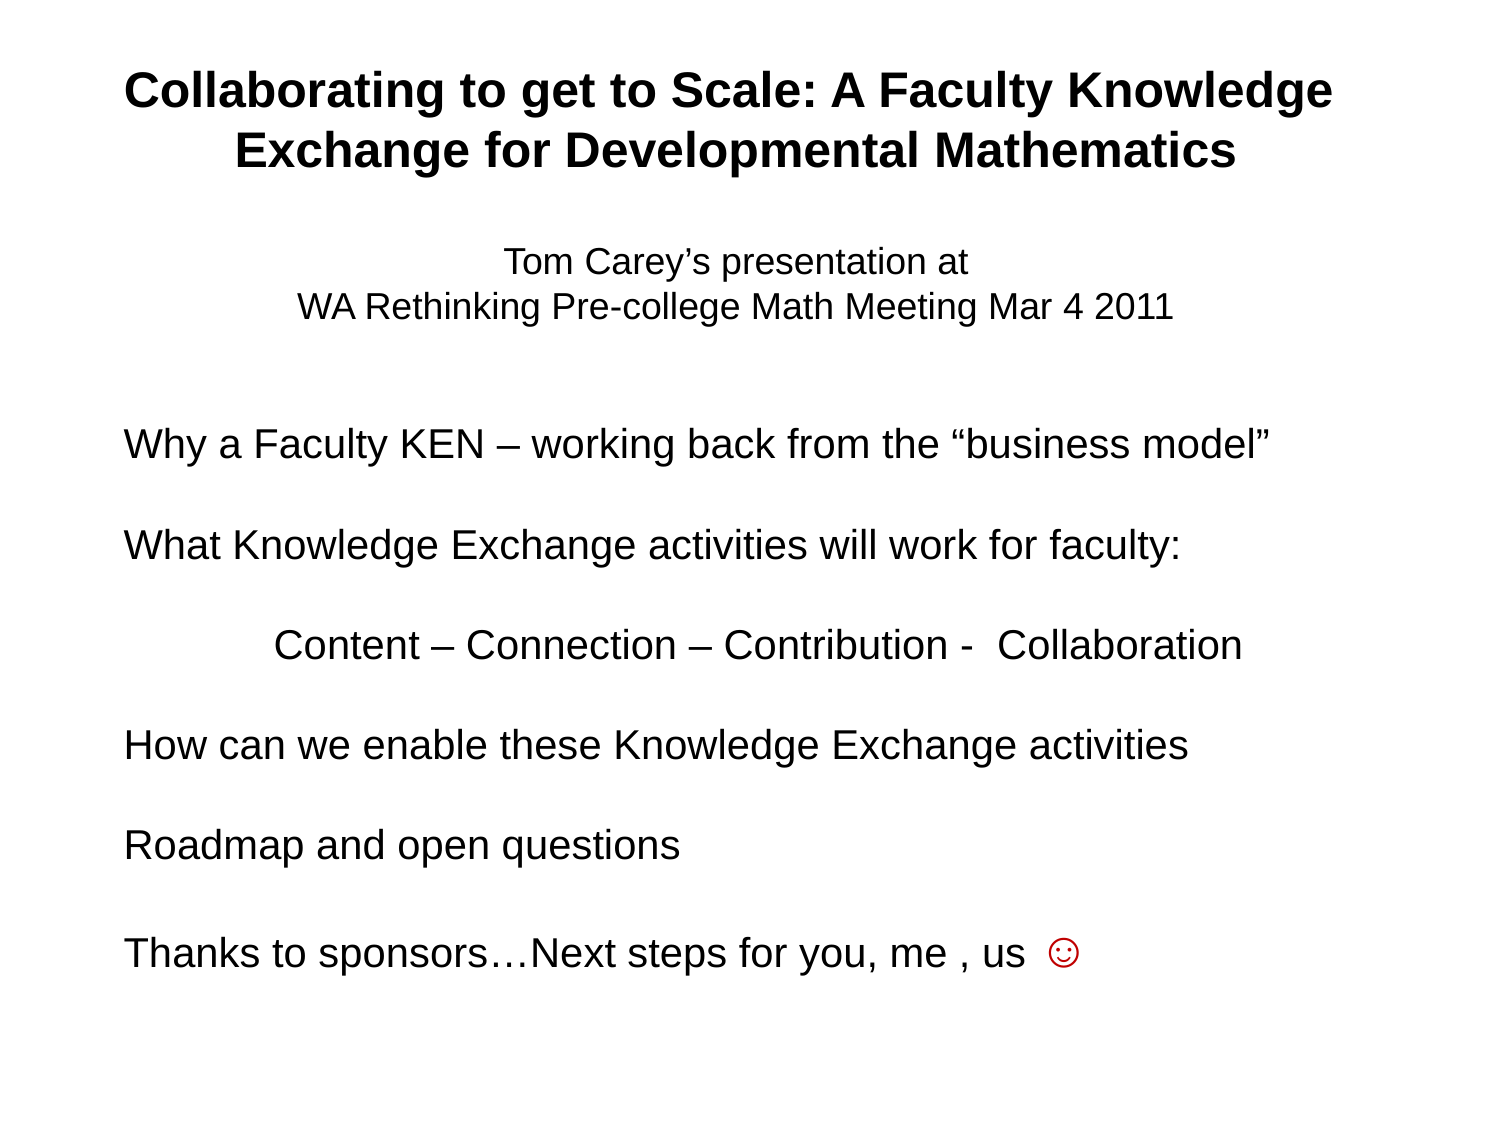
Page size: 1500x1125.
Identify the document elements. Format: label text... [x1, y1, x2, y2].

text_box Collaborating to get to Scale: A Faculty Knowledge Exchange for Developmental Mathematics Tom Carey’s presentation at WA Rethinking Pre-college Math Meeting Mar 4 2011 Why a Faculty KEN – working back from the “business model” What Knowledge Exchange activities will work for faculty: Content – Connection – Contribution - Collaboration How can we enable these Knowledge Exchange activities Roadmap and open questions Thanks to sponsors…Next steps for you, me , us ☺ [108, 49, 1364, 1105]
